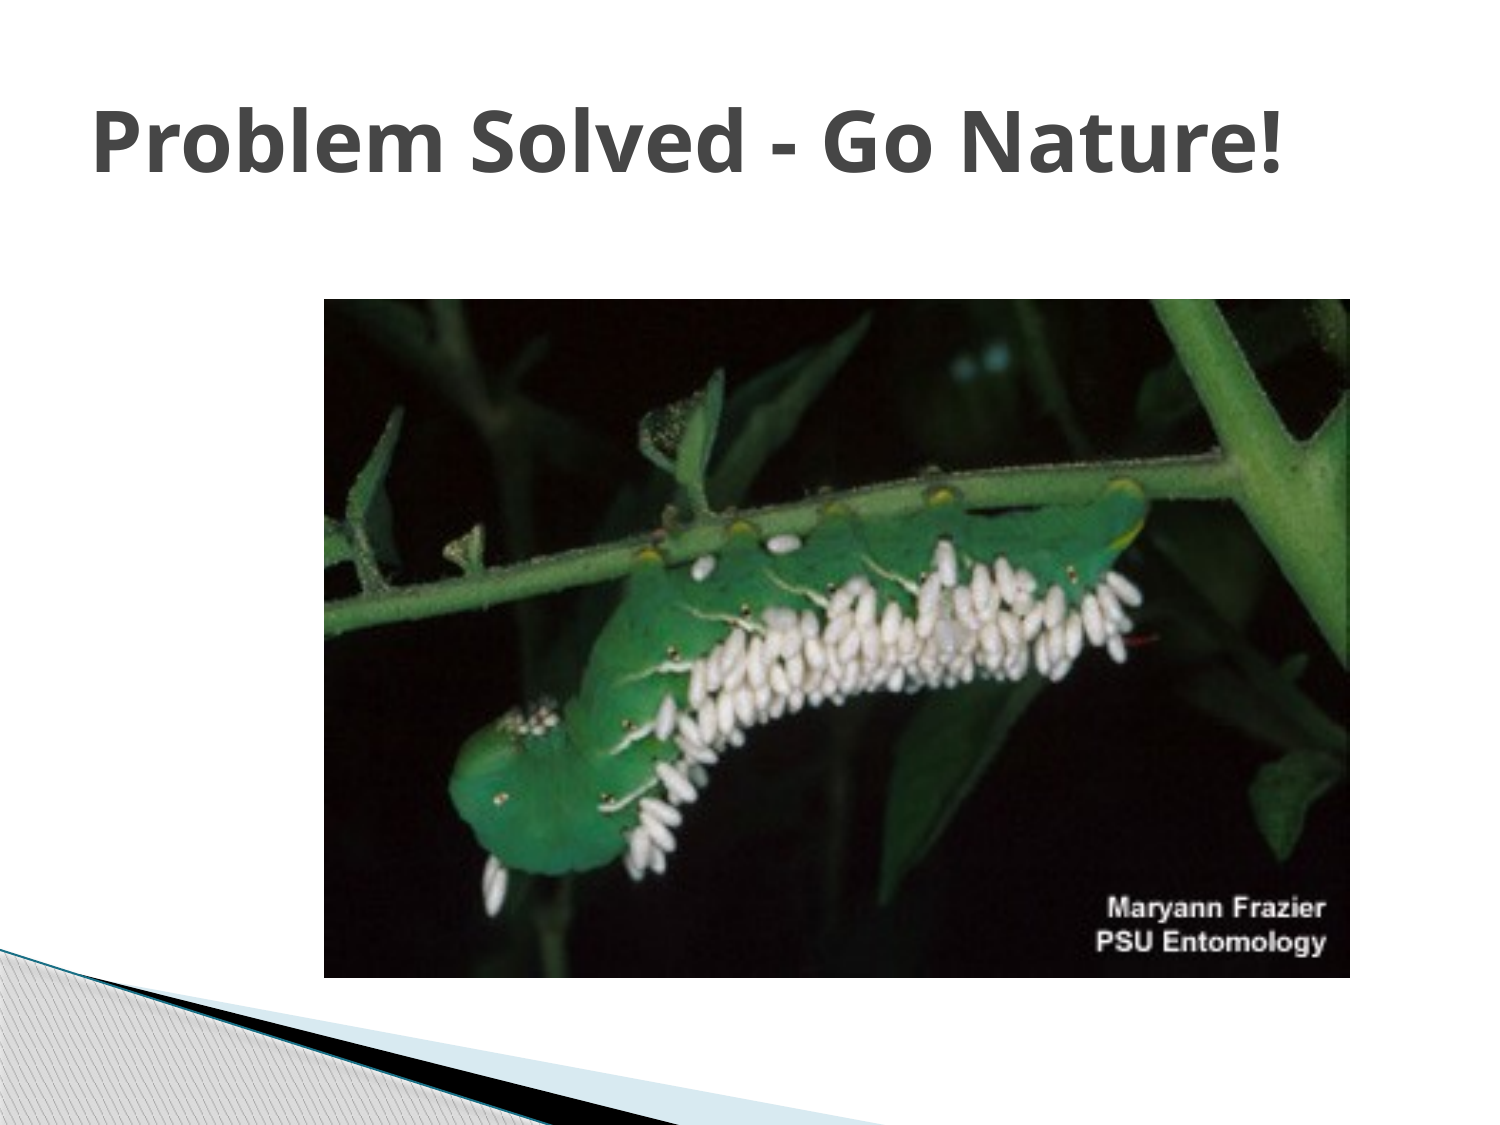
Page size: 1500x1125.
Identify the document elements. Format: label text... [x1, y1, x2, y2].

title Problem Solved - Go Nature! [75, 45, 1425, 233]
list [324, 299, 1351, 978]
